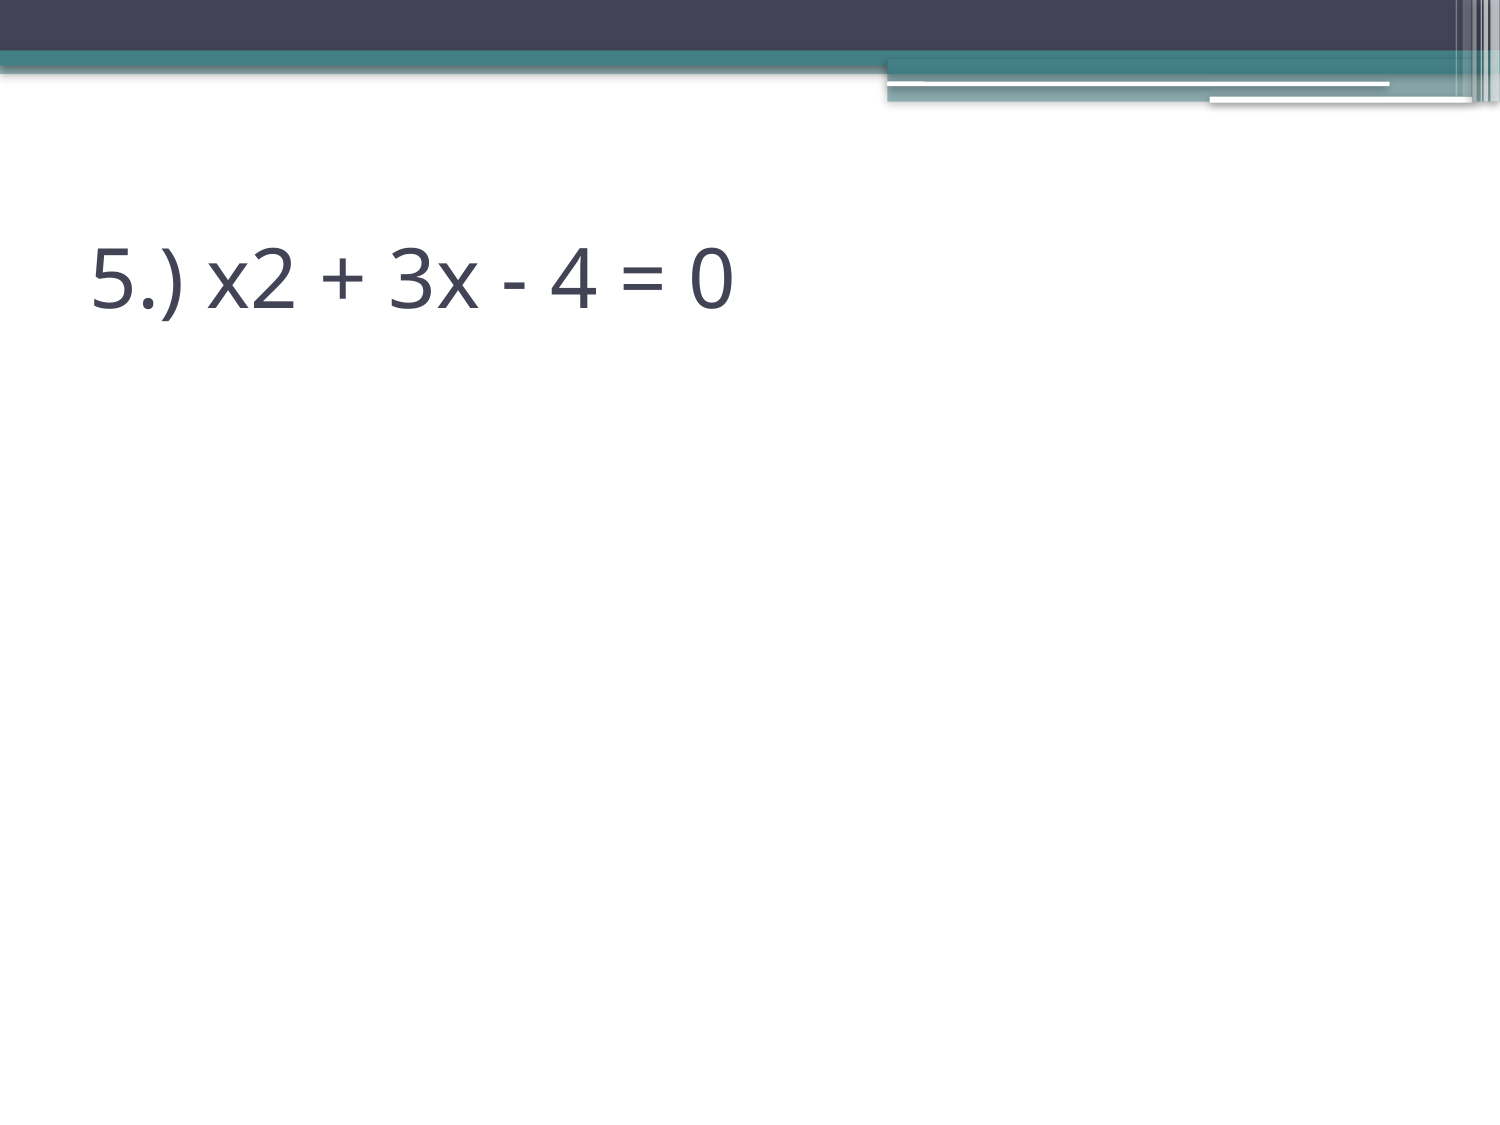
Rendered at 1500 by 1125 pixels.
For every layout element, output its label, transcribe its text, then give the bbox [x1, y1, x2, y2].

title 5.) x2 + 3x - 4 = 0 [75, 187, 1425, 363]
